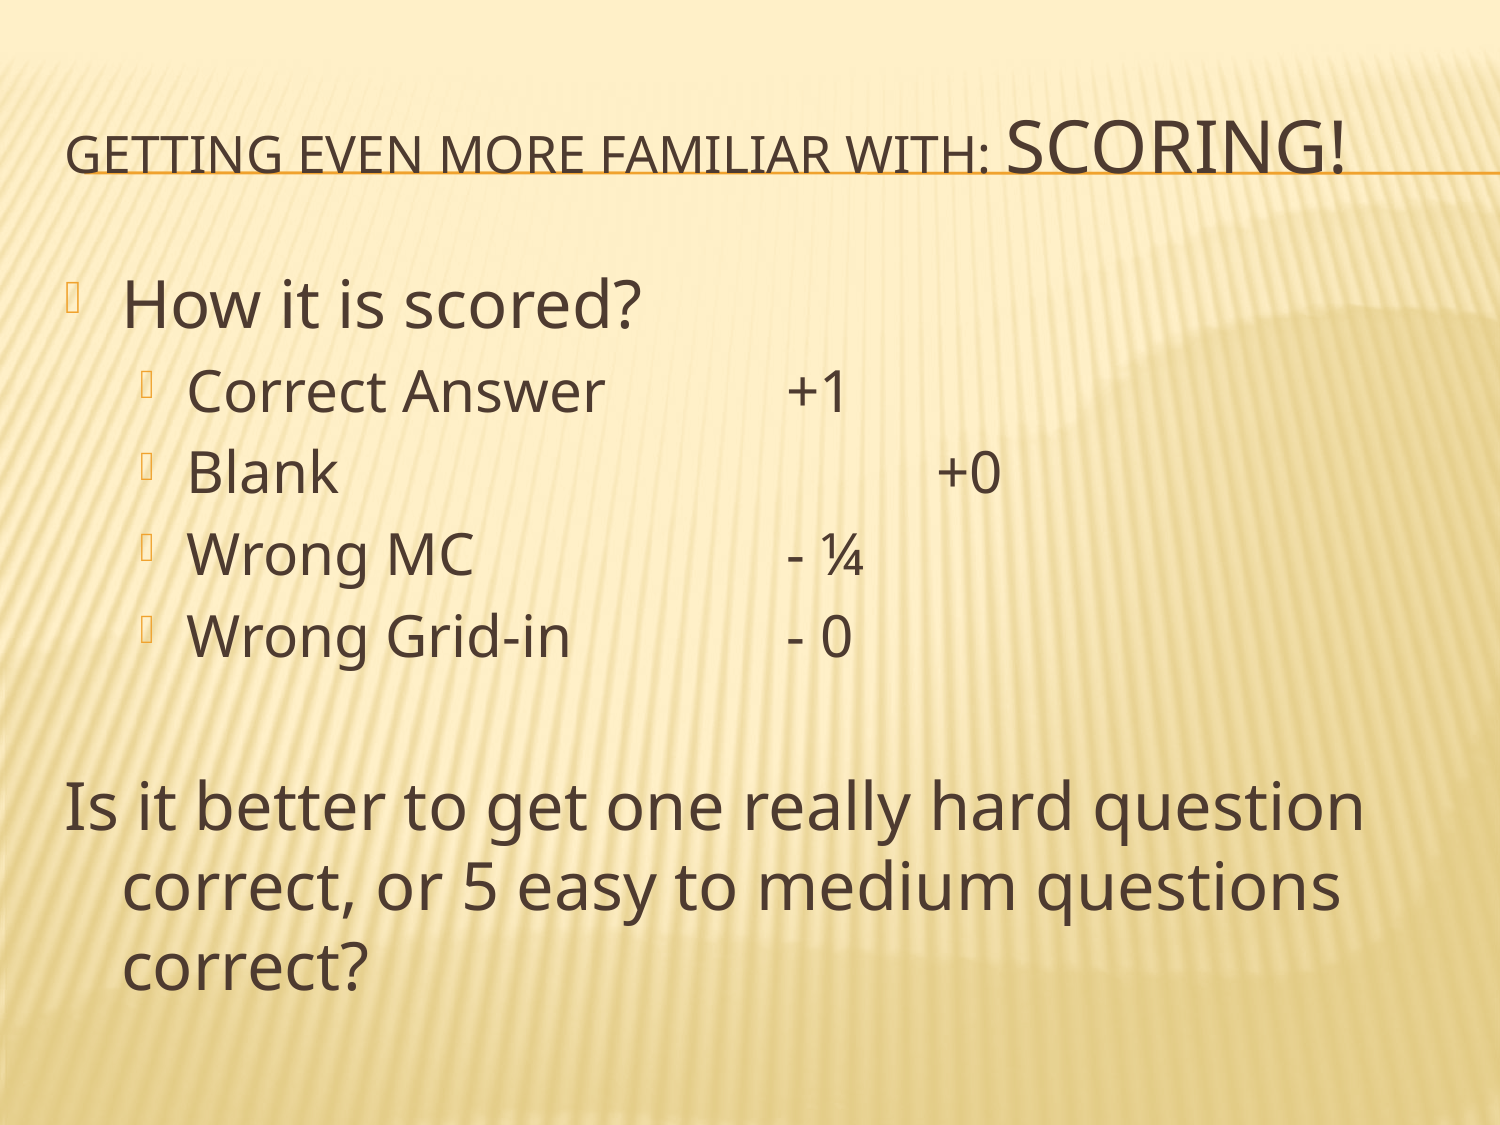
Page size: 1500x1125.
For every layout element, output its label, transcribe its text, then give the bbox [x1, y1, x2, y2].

list How it is scored? Correct Answer +1 Blank +0 Wrong MC - ¼ Wrong Grid-in - 0 Is it better to get one really hard question correct, or 5 easy to medium questions correct? [50, 254, 1475, 998]
title Getting Even more familiar with: scorING! [50, 75, 1475, 213]
